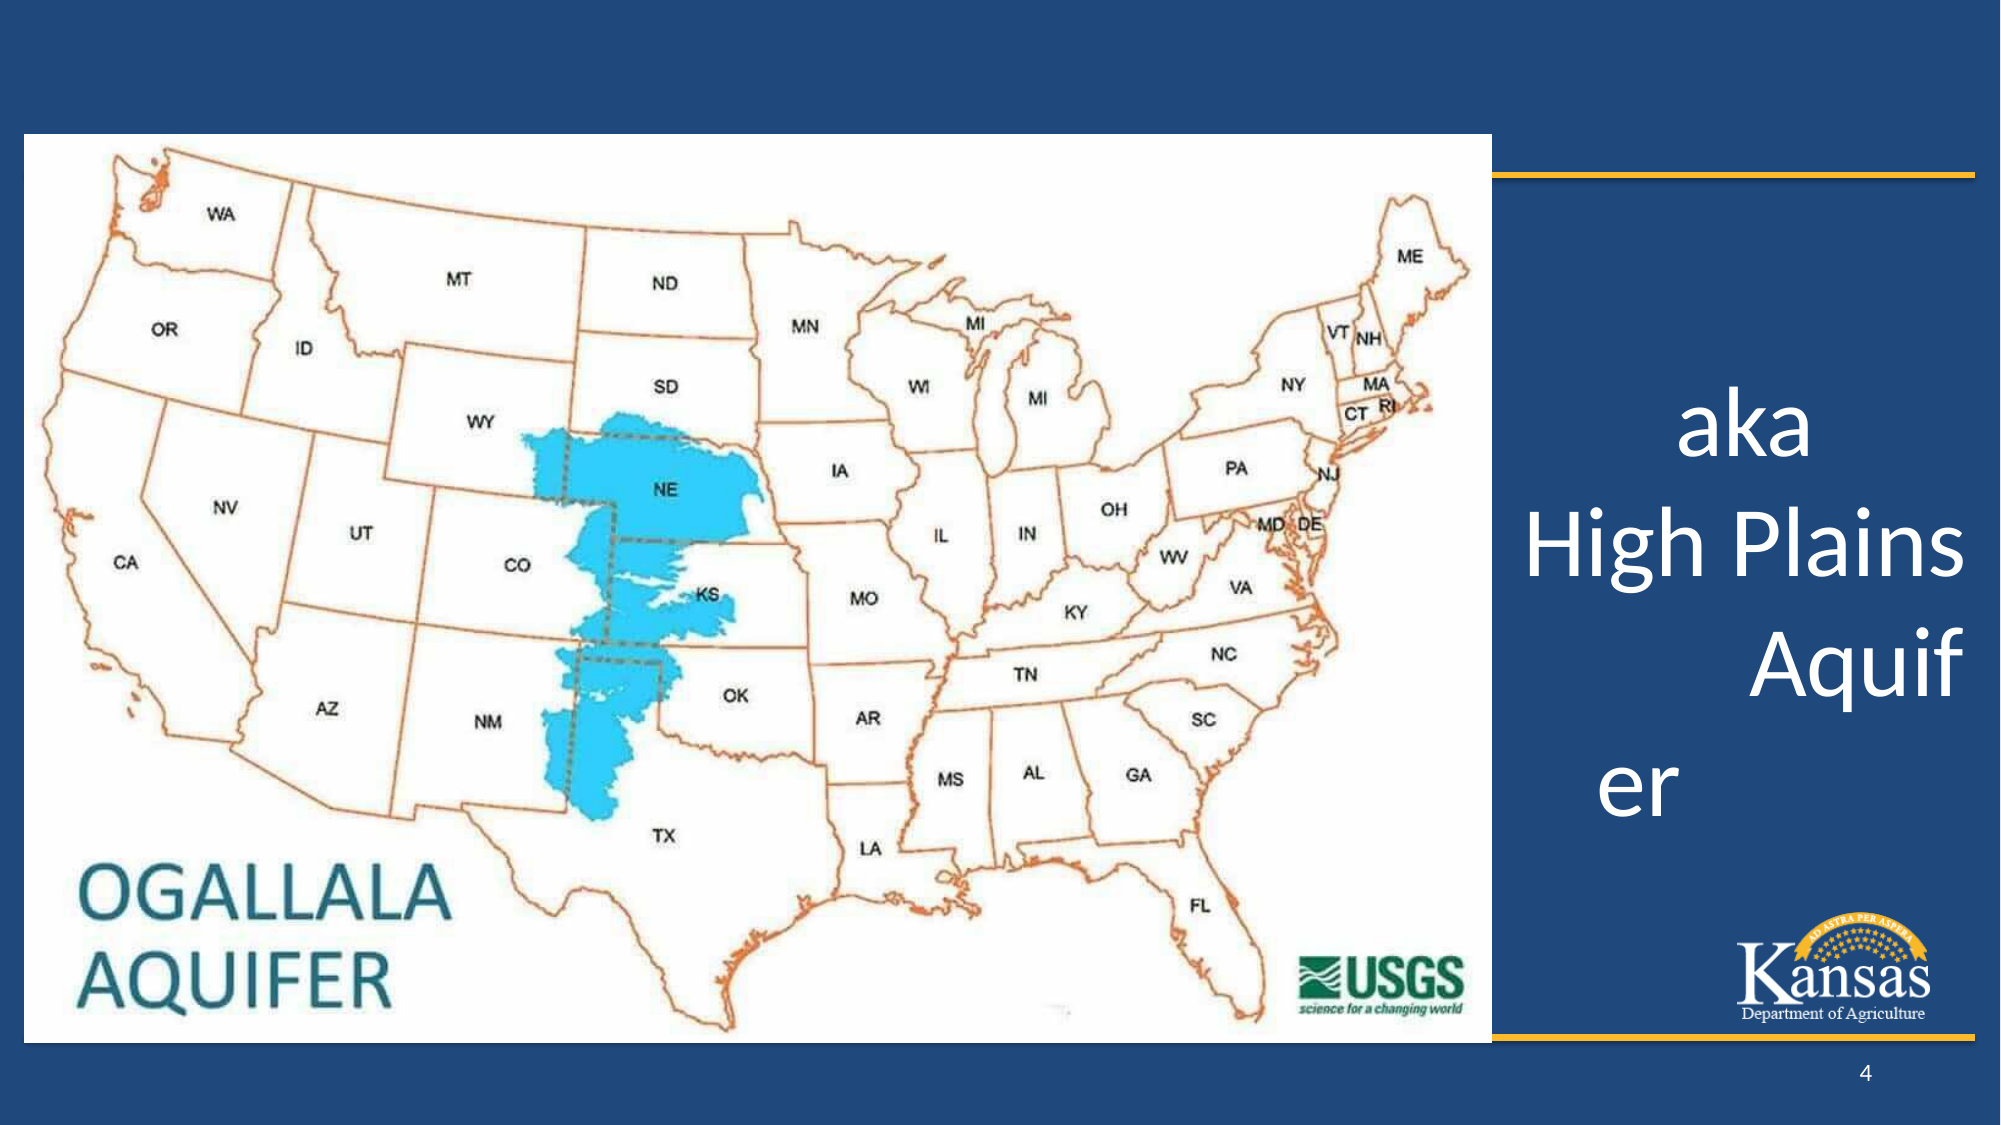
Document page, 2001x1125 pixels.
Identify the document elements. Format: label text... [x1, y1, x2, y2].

title aka High Plains Aquifer [1521, 354, 1970, 837]
picture [18, 134, 1985, 1051]
picture [1737, 912, 1930, 1025]
slide_number 10 [1857, 1060, 1894, 1125]
